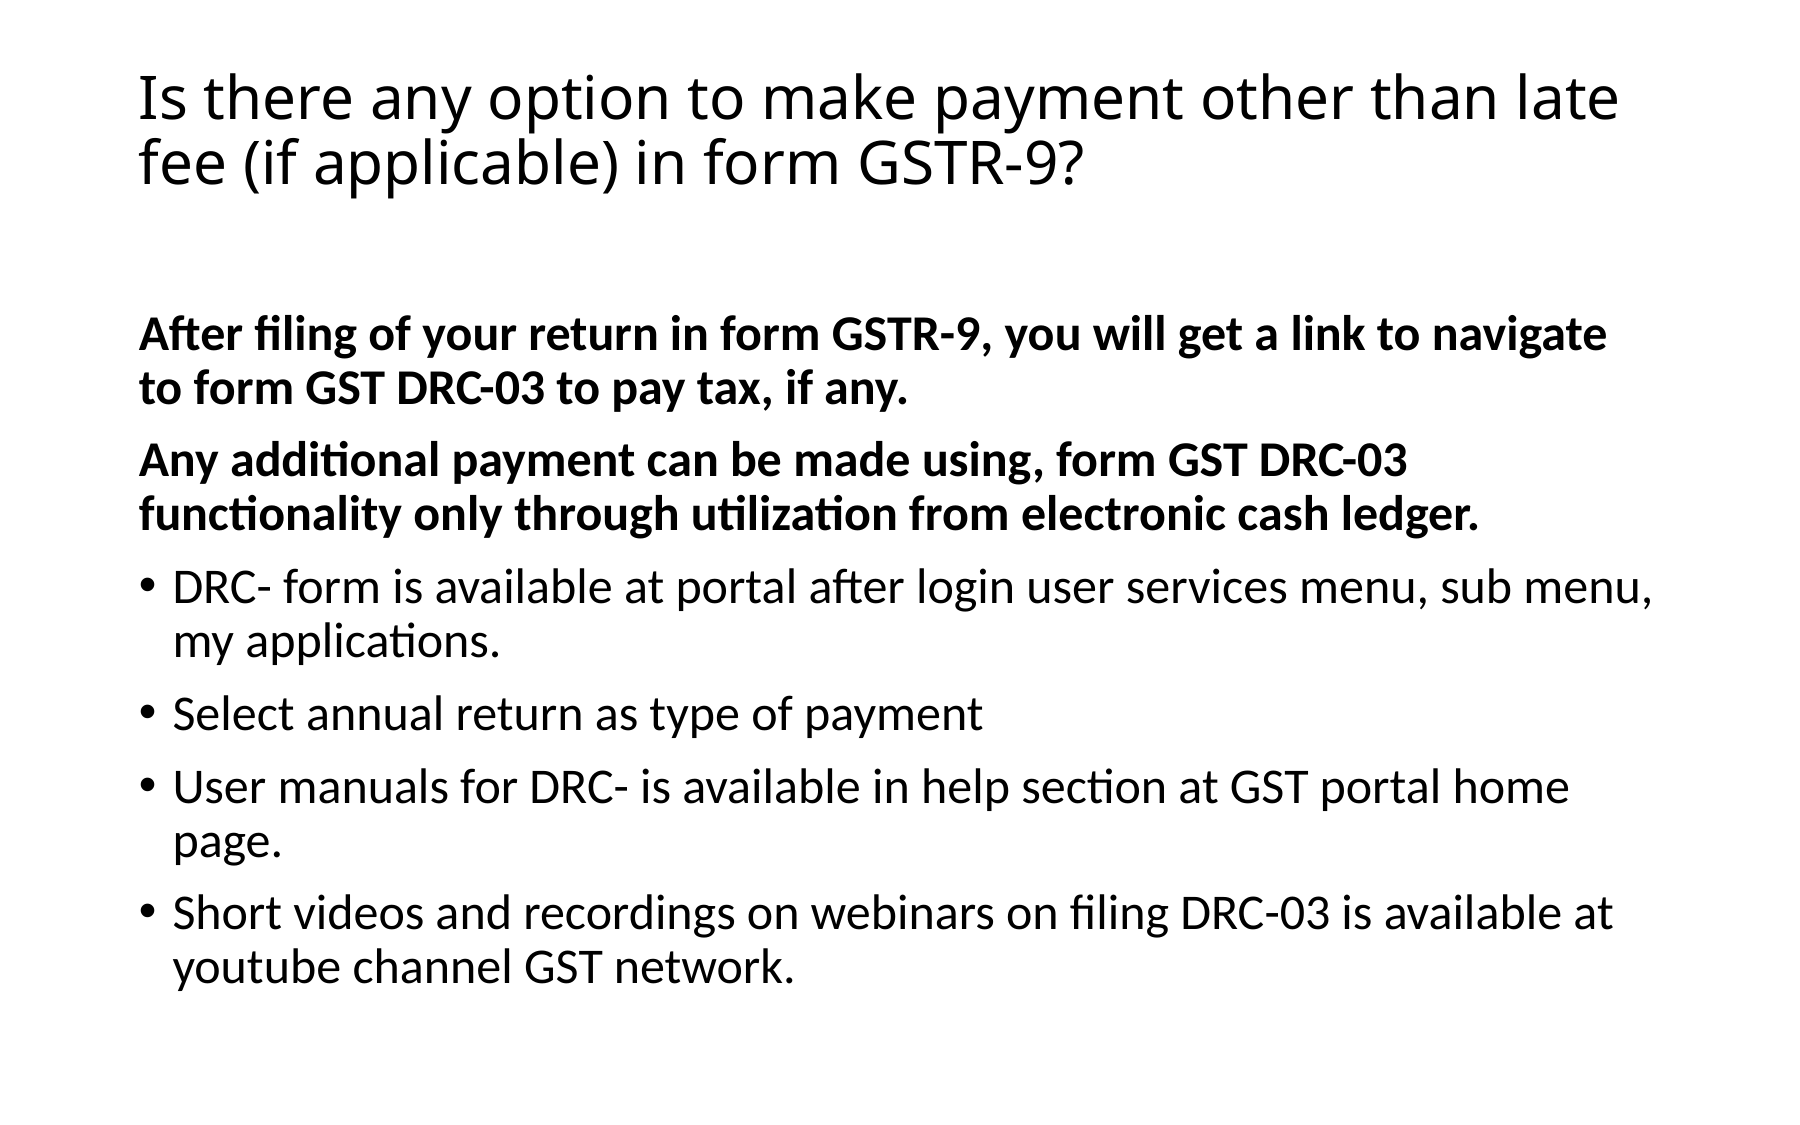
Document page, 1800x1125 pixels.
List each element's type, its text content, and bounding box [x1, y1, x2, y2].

list After filing of your return in form GSTR-9, you will get a link to navigate to form GST DRC-03 to pay tax, if any. Any additional payment can be made using, form GST DRC-03 functionality only through utilization from electronic cash ledger. DRC- form is available at portal after login user services menu, sub menu, my applications. Select annual return as type of payment User manuals for DRC- is available in help section at GST portal home page. Short videos and recordings on webinars on filing DRC-03 is available at youtube channel GST network. [123, 299, 1677, 1014]
title Is there any option to make payment other than late fee (if applicable) in form GSTR-9? [123, 59, 1677, 278]
